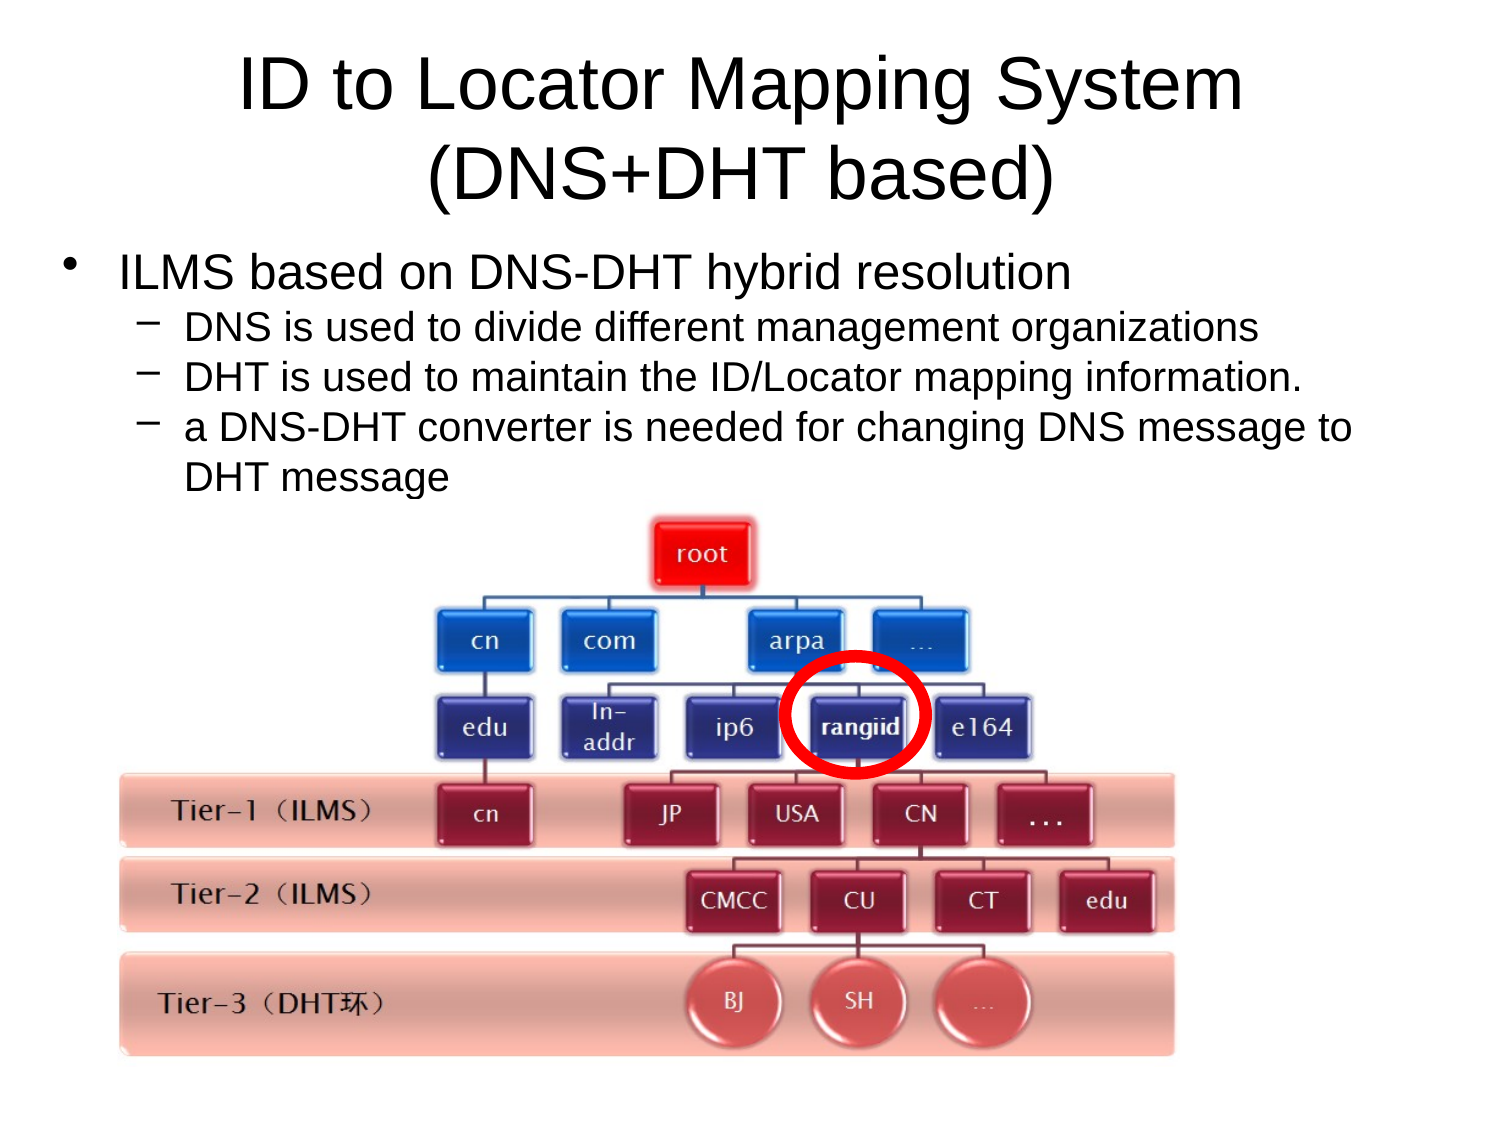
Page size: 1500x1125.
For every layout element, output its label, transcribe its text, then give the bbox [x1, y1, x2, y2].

picture [116, 499, 1181, 1067]
list ILMS based on DNS-DHT hybrid resolution DNS is used to divide different management organizations DHT is used to maintain the ID/Locator mapping information. a DNS-DHT converter is needed for changing DNS message to DHT message [46, 231, 1430, 528]
title ID to Locator Mapping System (DNS+DHT based) [76, 30, 1428, 219]
